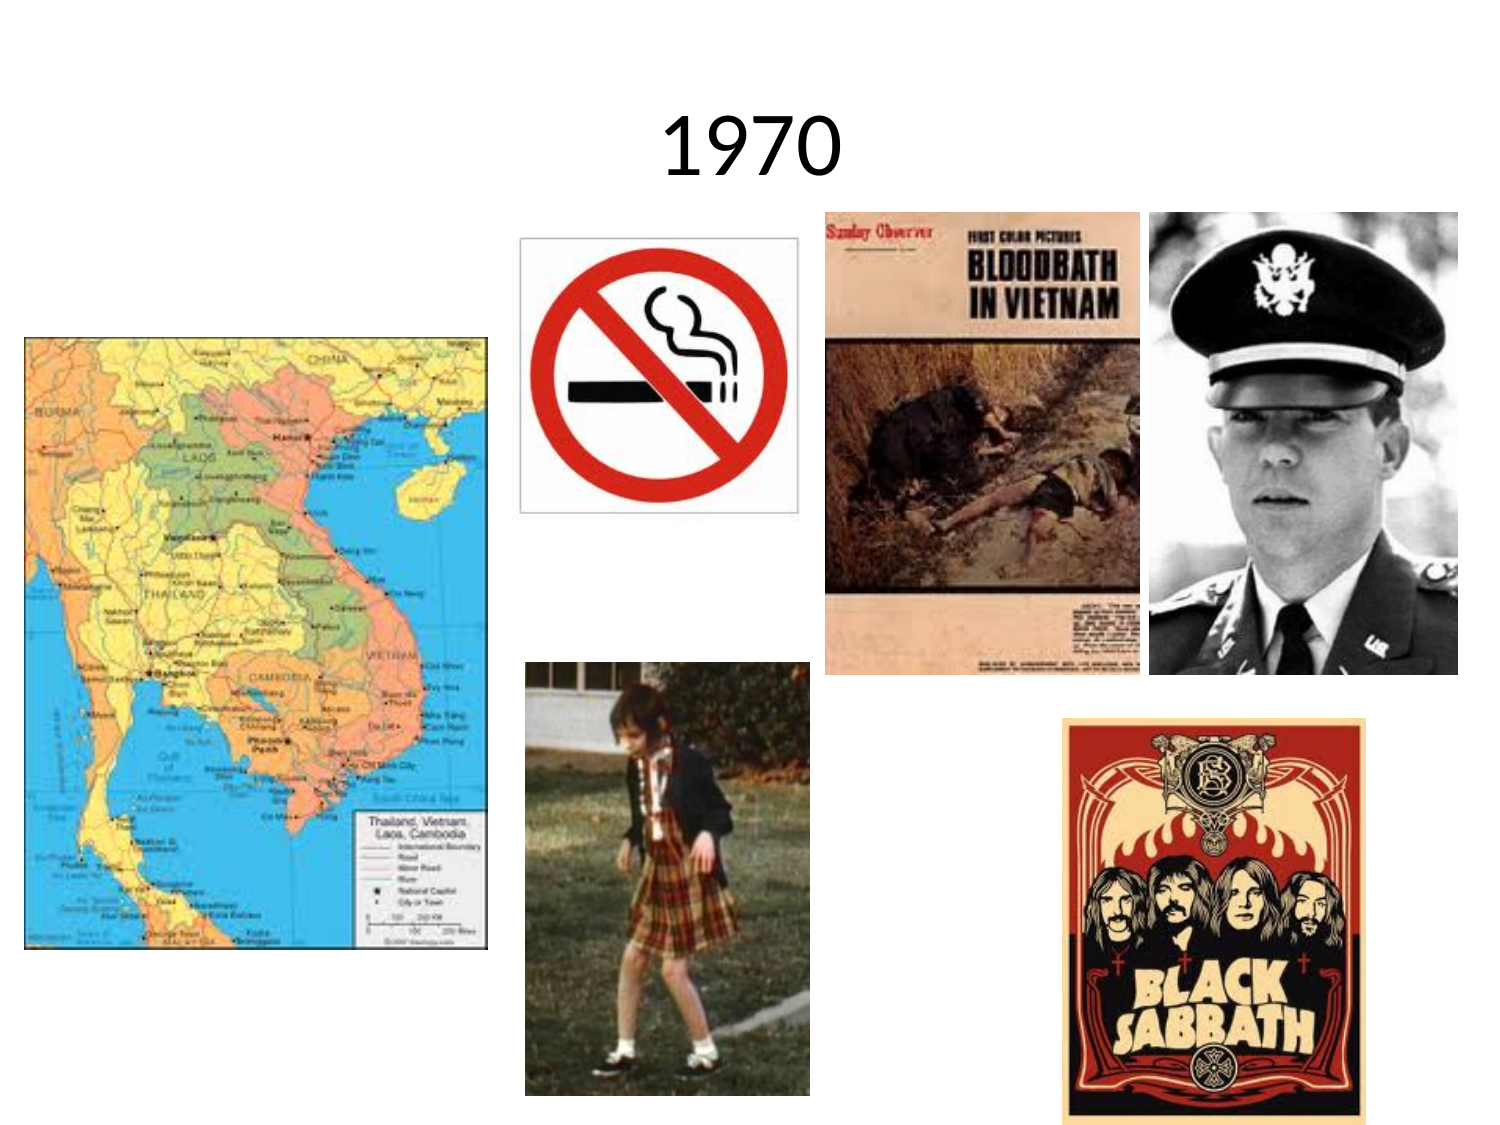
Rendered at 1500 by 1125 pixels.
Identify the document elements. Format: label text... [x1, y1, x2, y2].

picture [524, 662, 810, 1096]
title 1970 [75, 45, 1425, 233]
picture [24, 337, 489, 951]
picture [824, 212, 1140, 676]
picture [1149, 212, 1458, 676]
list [1062, 718, 1366, 1125]
picture [512, 224, 809, 638]
